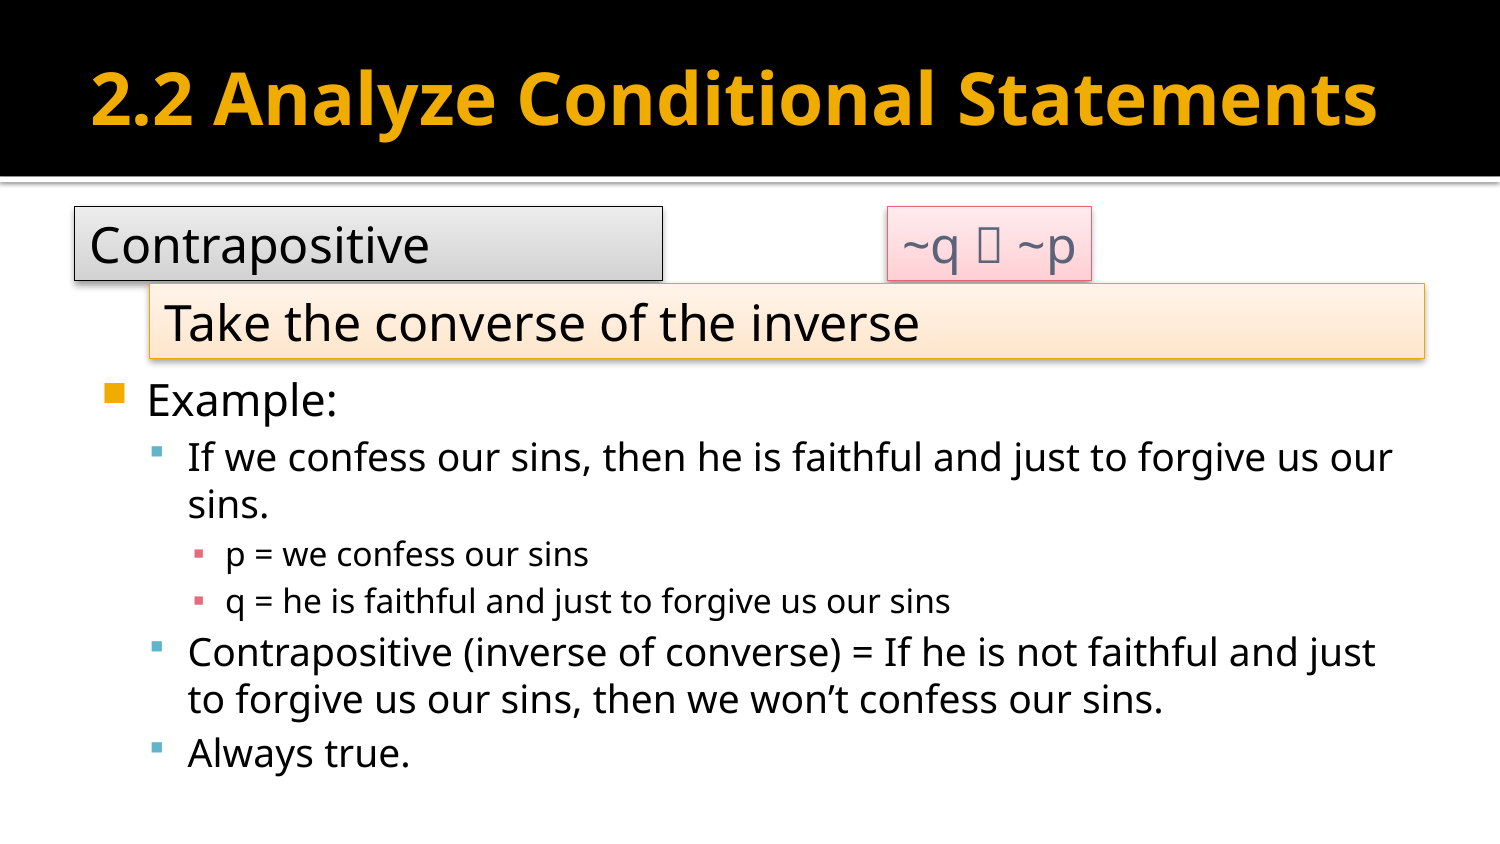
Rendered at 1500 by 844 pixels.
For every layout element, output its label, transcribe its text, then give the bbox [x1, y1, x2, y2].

text_box Contrapositive [74, 206, 663, 281]
text_box Take the converse of the inverse [149, 283, 1425, 359]
title 2.2 Analyze Conditional Statements [75, 19, 1425, 174]
list Example: If we confess our sins, then he is faithful and just to forgive us our sins. p = we confess our sins q = he is faithful and just to forgive us our sins Contrapositive (inverse of converse) = If he is not faithful and just to forgive us our sins, then we won’t confess our sins. Always true. [75, 356, 1425, 788]
text_box ~q  ~p [887, 206, 1092, 281]
